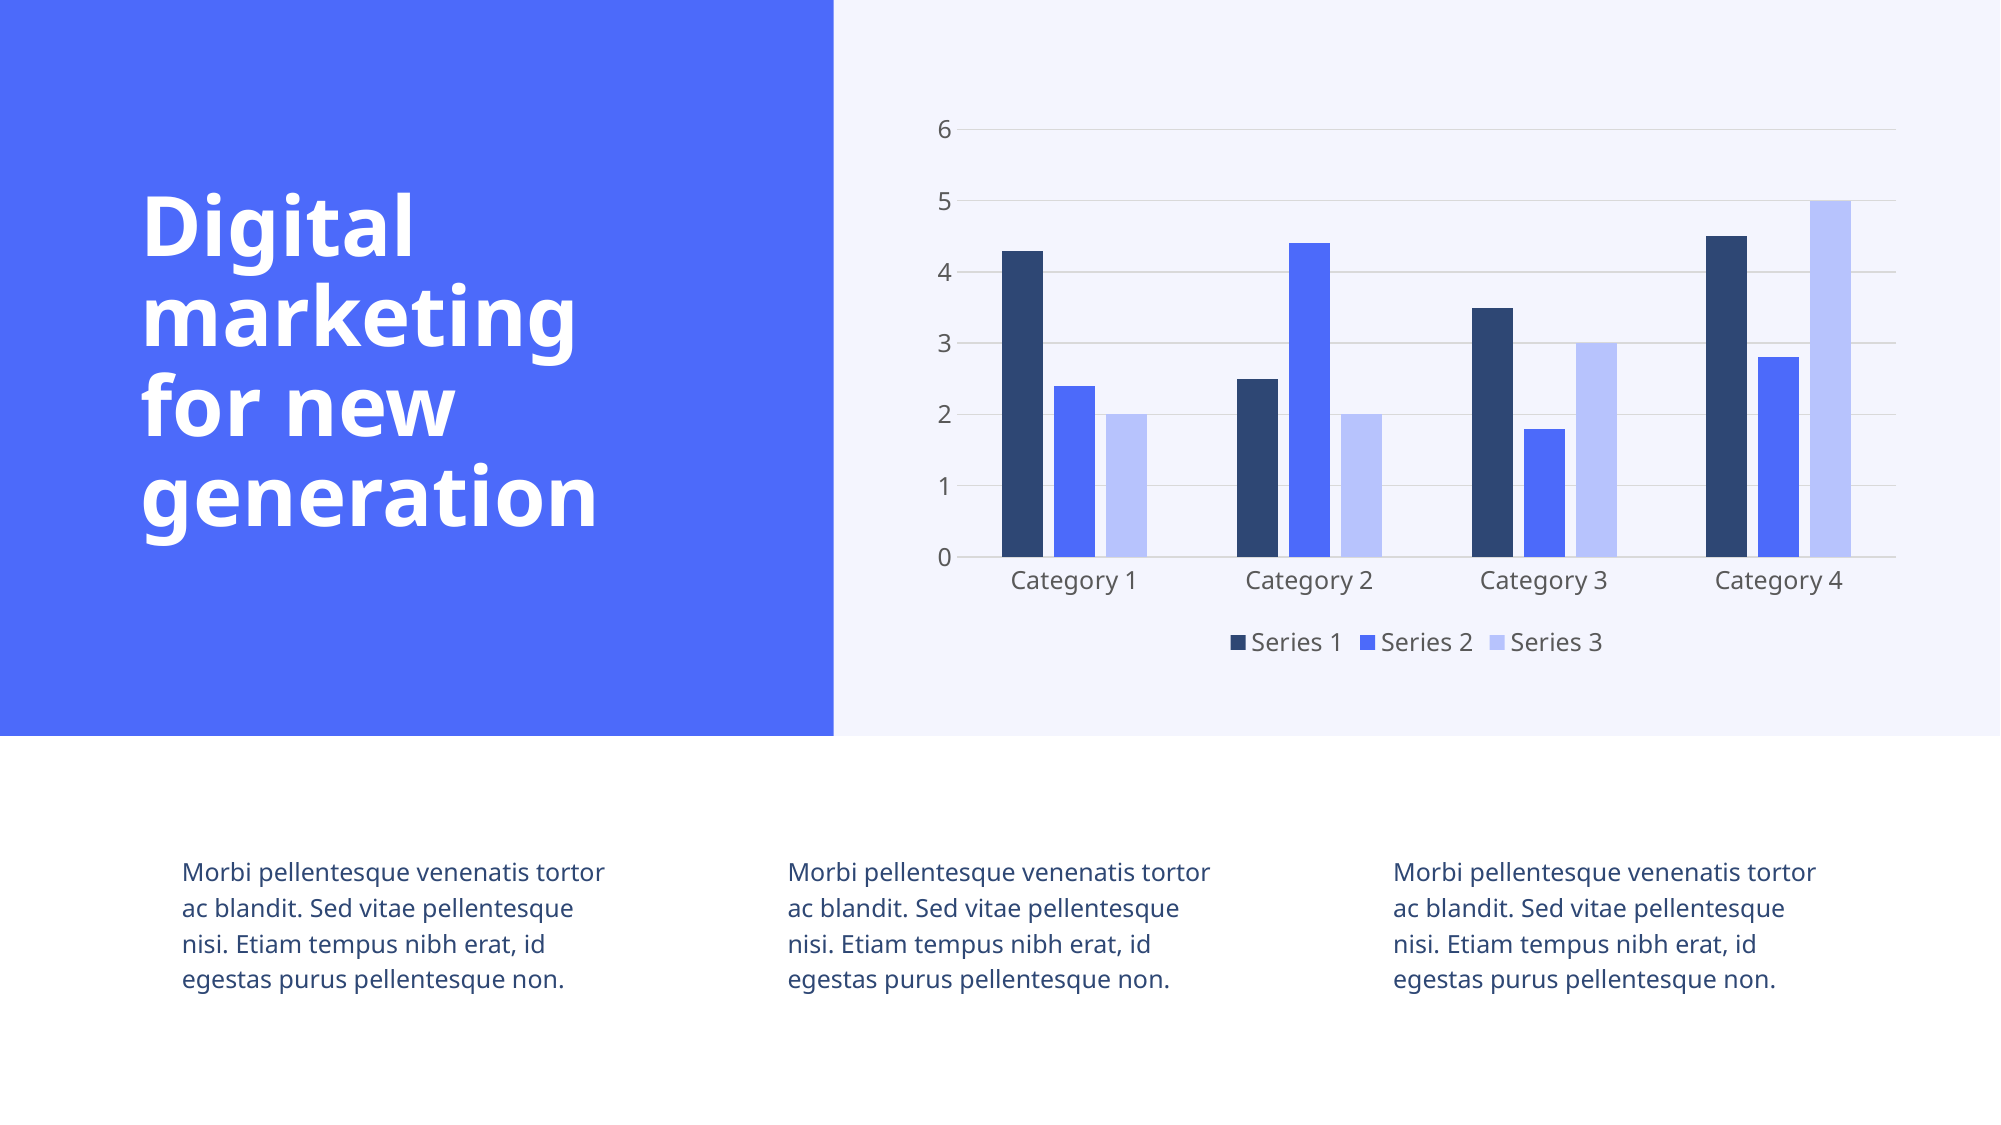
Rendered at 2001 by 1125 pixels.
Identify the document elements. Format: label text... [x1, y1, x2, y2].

text_box [835, 0, 2000, 737]
text_box Digital marketing for new generation [125, 177, 708, 552]
chart [917, 100, 1917, 666]
text_box Morbi pellentesque venenatis tortor ac blandit. Sed vitae pellentesque nisi. Etiam tempus nibh erat, id egestas purus pellentesque non. [1378, 843, 1834, 1002]
text_box Morbi pellentesque venenatis tortor ac blandit. Sed vitae pellentesque nisi. Etiam tempus nibh erat, id egestas purus pellentesque non. [772, 843, 1228, 1002]
text_box Morbi pellentesque venenatis tortor ac blandit. Sed vitae pellentesque nisi. Etiam tempus nibh erat, id egestas purus pellentesque non. [167, 843, 622, 1002]
text_box [0, 0, 835, 737]
